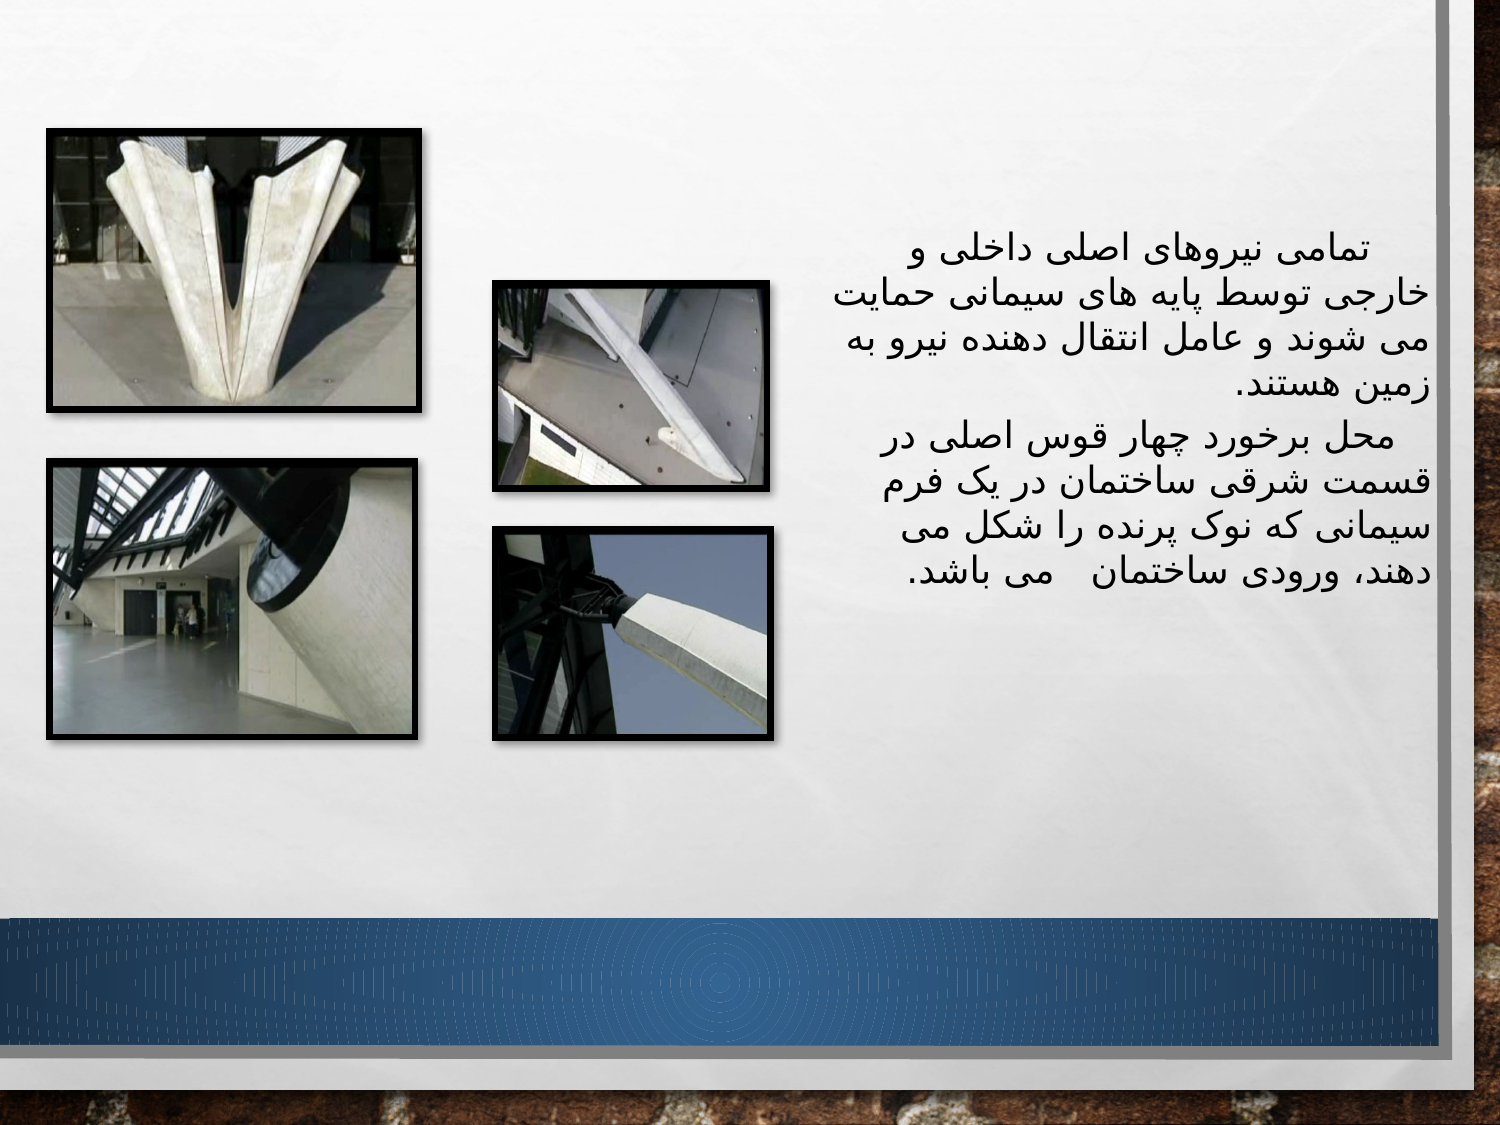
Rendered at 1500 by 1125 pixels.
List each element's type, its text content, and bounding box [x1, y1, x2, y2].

text_box تمامی نیروهای اصلی داخلی و خارجی توسط پایه های سیمانی حمایت می شوند و عامل انتقال دهنده نیرو به زمین هستند. [814, 215, 1446, 411]
picture [52, 133, 417, 407]
picture [497, 532, 768, 735]
text_box محل برخورد چهار قوس اصلی در قسمت شرقی ساختمان در یک فرم سیمانی که نوک پرنده را شکل می دهند، ورودی ساختمان می باشد. [837, 403, 1448, 599]
picture [0, 0, 1500, 1125]
picture [497, 286, 764, 486]
picture [52, 463, 413, 734]
